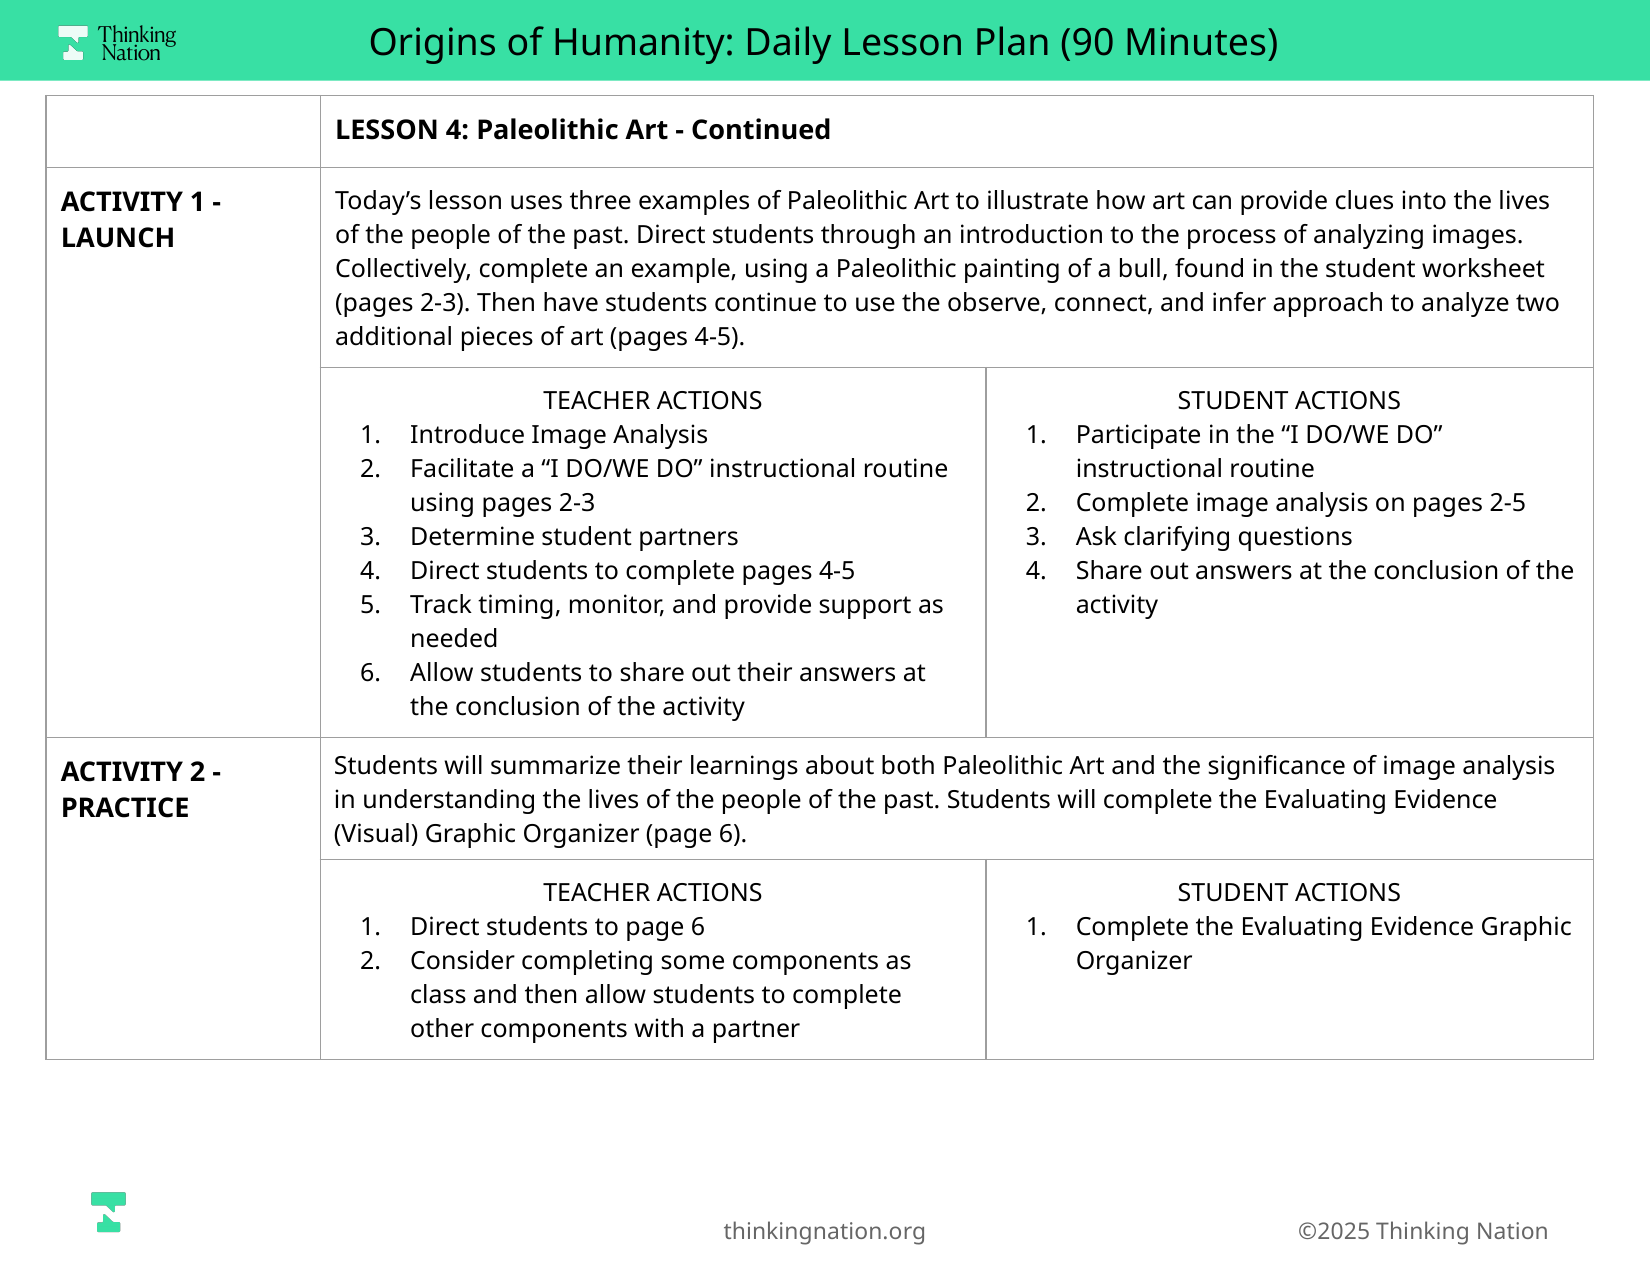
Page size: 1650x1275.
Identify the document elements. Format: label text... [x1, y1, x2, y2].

picture [80, 1184, 136, 1240]
picture [45, 14, 180, 85]
table_cell TEACHER ACTIONS Direct students to page 6 Consider completing some components as class and then allow students to complete other components with a partner [321, 860, 985, 1059]
table_cell ACTIVITY 2 - PRACTICE [47, 738, 320, 1059]
table_cell STUDENT ACTIONS Participate in the “I DO/WE DO” instructional routine Complete image analysis on pages 2-5 Ask clarifying questions Share out answers at the conclusion of the activity [987, 368, 1593, 737]
text_box thinkingnation.org [629, 1200, 1021, 1240]
table_cell Students will summarize their learnings about both Paleolithic Art and the significance of image analysis in understanding the lives of the people of the past. Students will complete the Evaluating Evidence (Visual) Graphic Organizer (page 6). [321, 738, 1593, 859]
table_header [47, 96, 320, 167]
table_cell ACTIVITY 1 - LAUNCH [47, 168, 320, 737]
table_cell Today’s lesson uses three examples of Paleolithic Art to illustrate how art can provide clues into the lives of the people of the past. Direct students through an introduction to the process of analyzing images. Collectively, complete an example, using a Paleolithic painting of a bull, found in the student worksheet (pages 2-3). Then have students continue to use the observe, connect, and infer approach to analyze two additional pieces of art (pages 4-5). [321, 168, 1593, 367]
text_box Origins of Humanity: Daily Lesson Plan (90 Minutes) [0, 0, 1650, 81]
table_cell TEACHER ACTIONS Introduce Image Analysis Facilitate a “I DO/WE DO” instructional routine using pages 2-3 Determine student partners Direct students to complete pages 4-5 Track timing, monitor, and provide support as needed Allow students to share out their answers at the conclusion of the activity [321, 368, 985, 737]
table_cell STUDENT ACTIONS Complete the Evaluating Evidence Graphic Organizer [987, 860, 1593, 1059]
text_box ©2025 Thinking Nation [1174, 1200, 1566, 1240]
table_header LESSON 4: Paleolithic Art - Continued [321, 96, 1593, 167]
